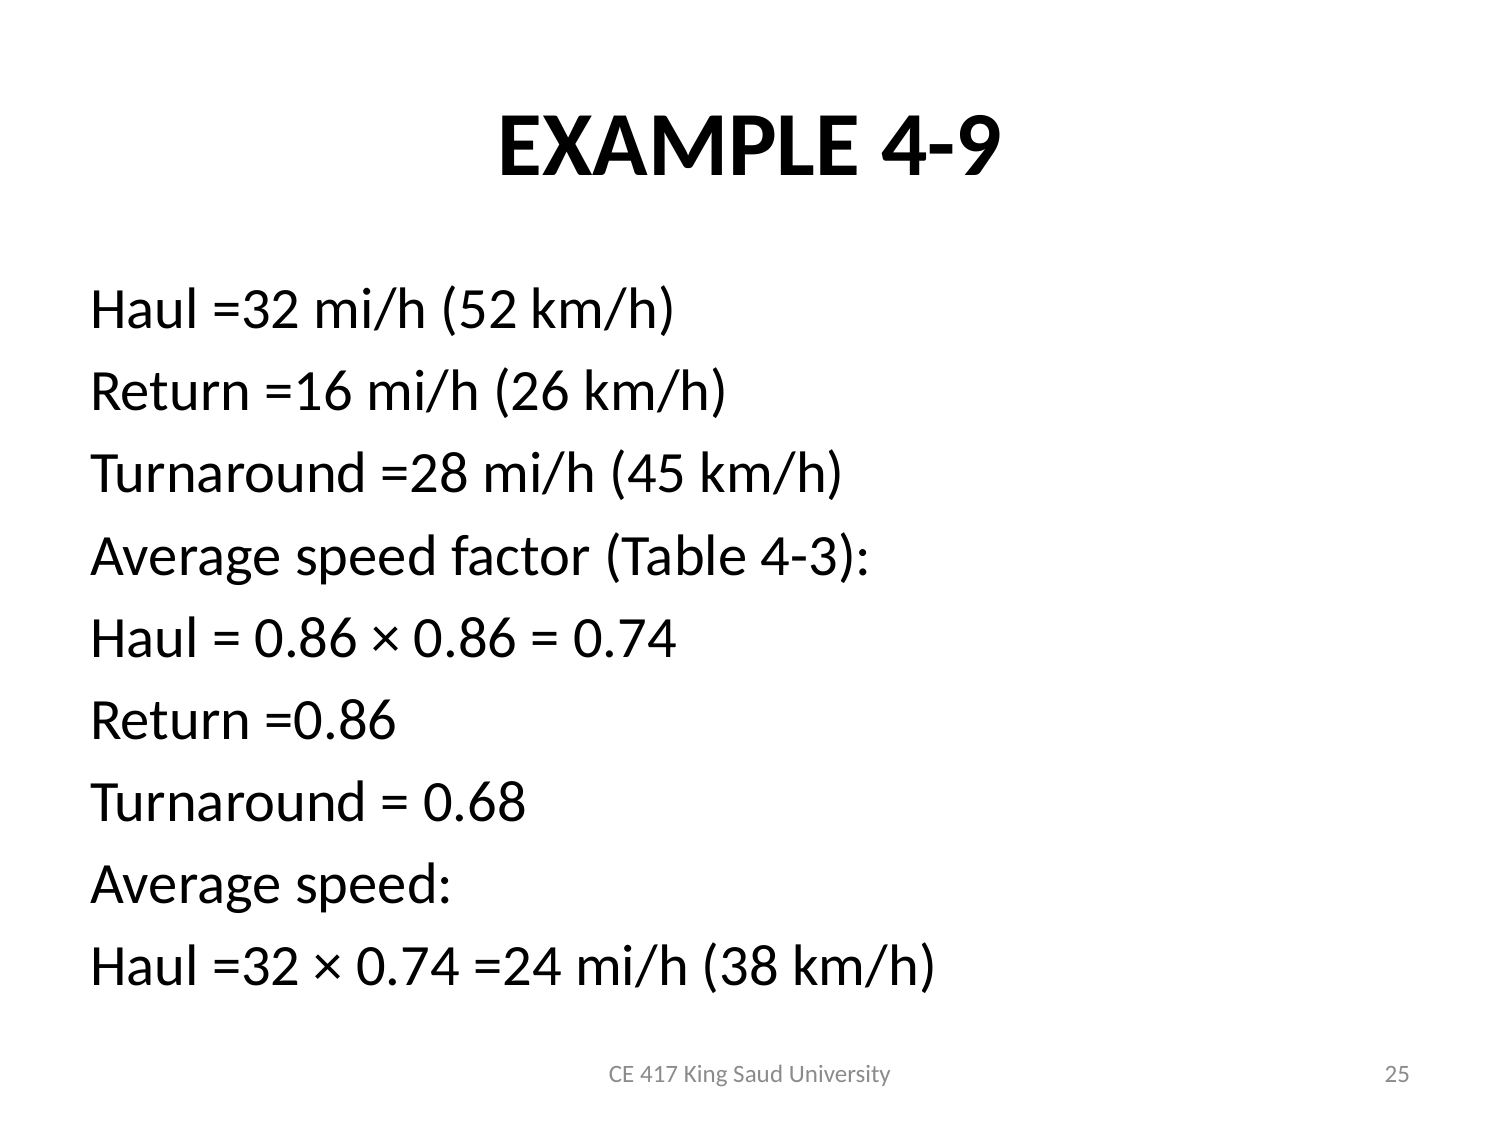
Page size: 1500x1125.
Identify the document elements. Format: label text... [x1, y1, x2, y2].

list Haul =32 mi/h (52 km/h) Return =16 mi/h (26 km/h) Turnaround =28 mi/h (45 km/h) Average speed factor (Table 4-3): Haul = 0.86 × 0.86 = 0.74 Return =0.86 Turnaround = 0.68 Average speed: Haul =32 × 0.74 =24 mi/h (38 km/h) [75, 262, 1425, 1005]
title EXAMPLE 4-9 [75, 45, 1425, 233]
footer CE 417 King Saud University [512, 1042, 988, 1103]
slide_number 25 [1074, 1042, 1425, 1103]
